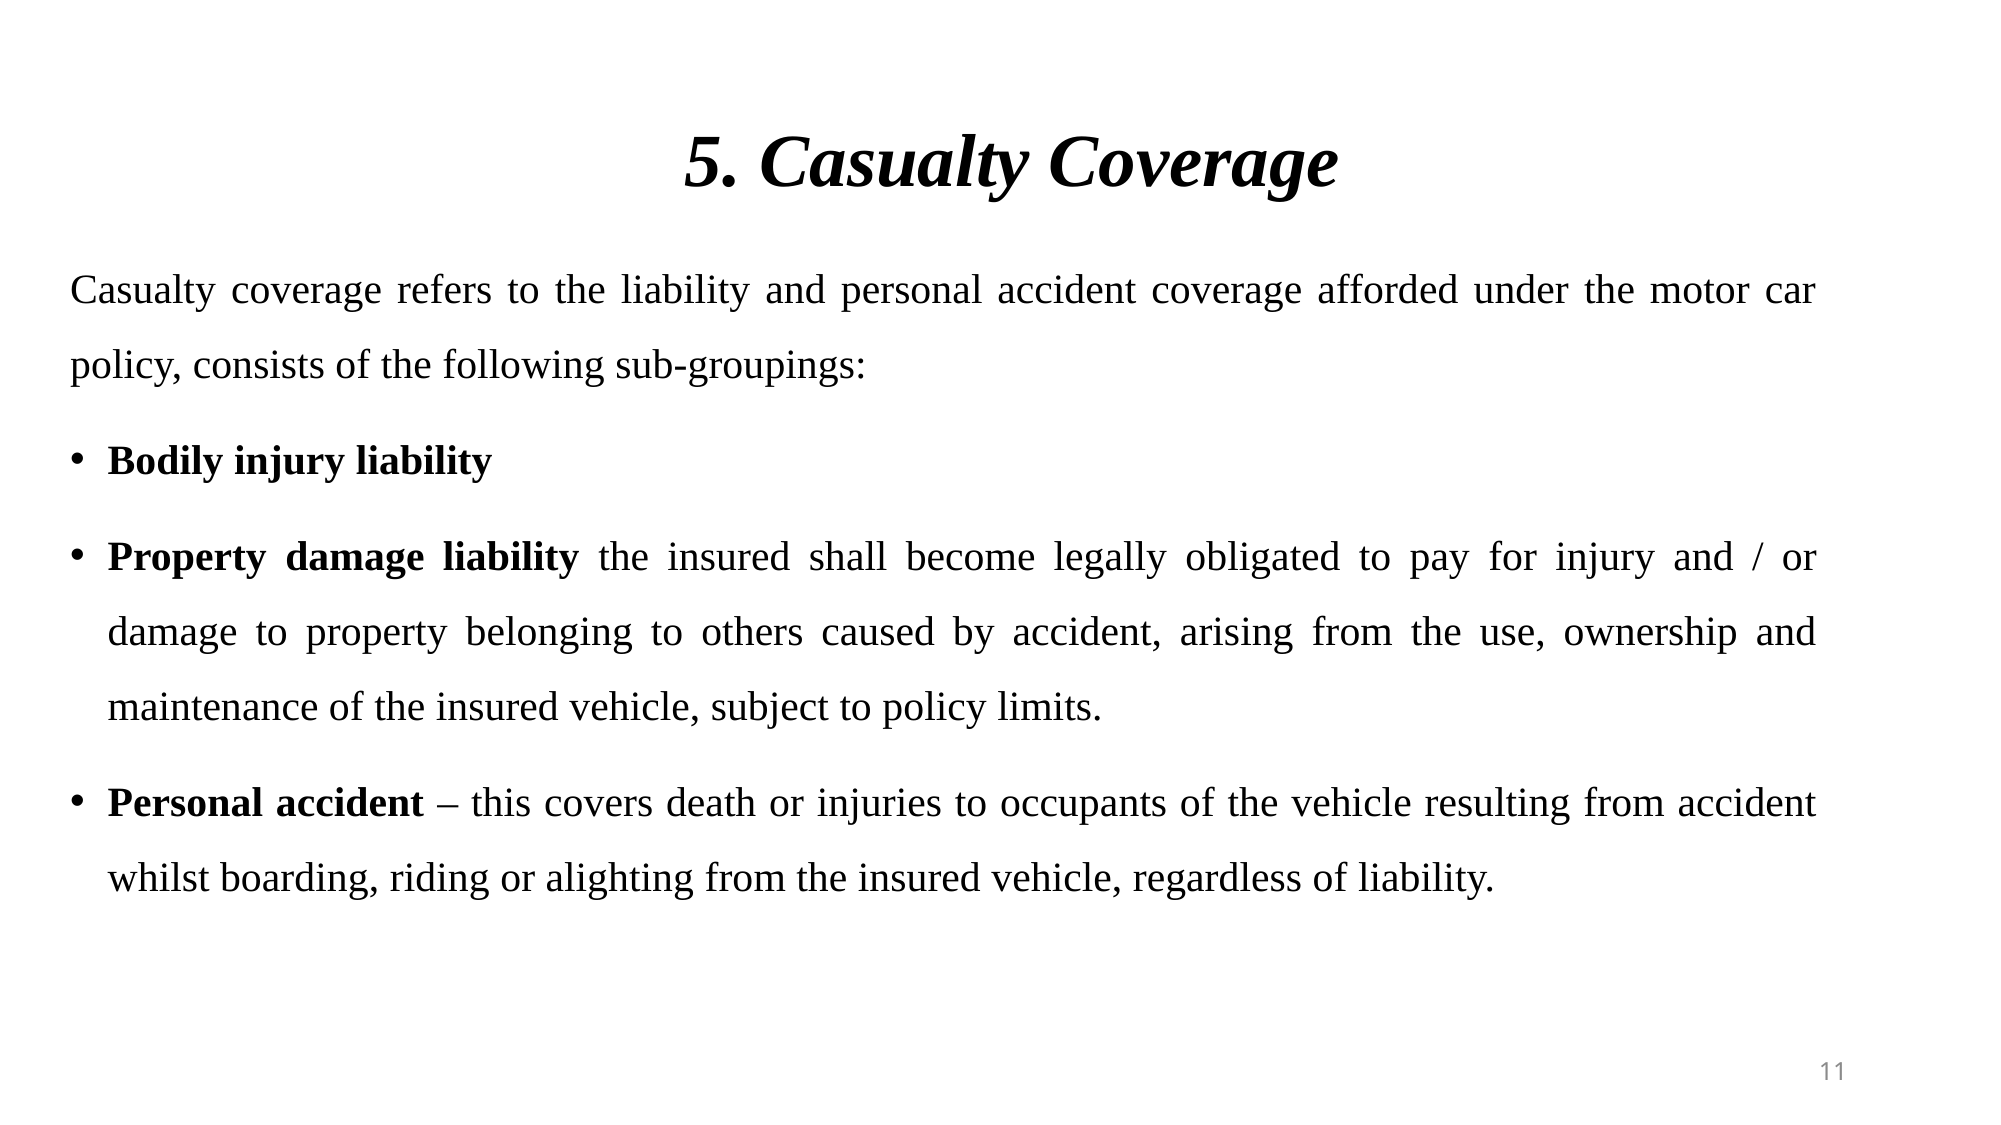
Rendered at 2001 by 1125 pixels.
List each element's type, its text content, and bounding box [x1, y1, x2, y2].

slide_number 11 [1412, 1042, 1863, 1103]
title 5. Casualty Coverage [112, 109, 1913, 216]
list Casualty coverage refers to the liability and personal accident coverage afforded under the motor car policy, consists of the following sub-groupings: Bodily injury liability Property damage liability the insured shall become legally obligated to pay for injury and / or damage to property belonging to others caused by accident, arising from the use, ownership and maintenance of the insured vehicle, subject to policy limits. Personal accident – this covers death or injuries to occupants of the vehicle resulting from accident whilst boarding, riding or alighting from the insured vehicle, regardless of liability. [55, 229, 1834, 924]
